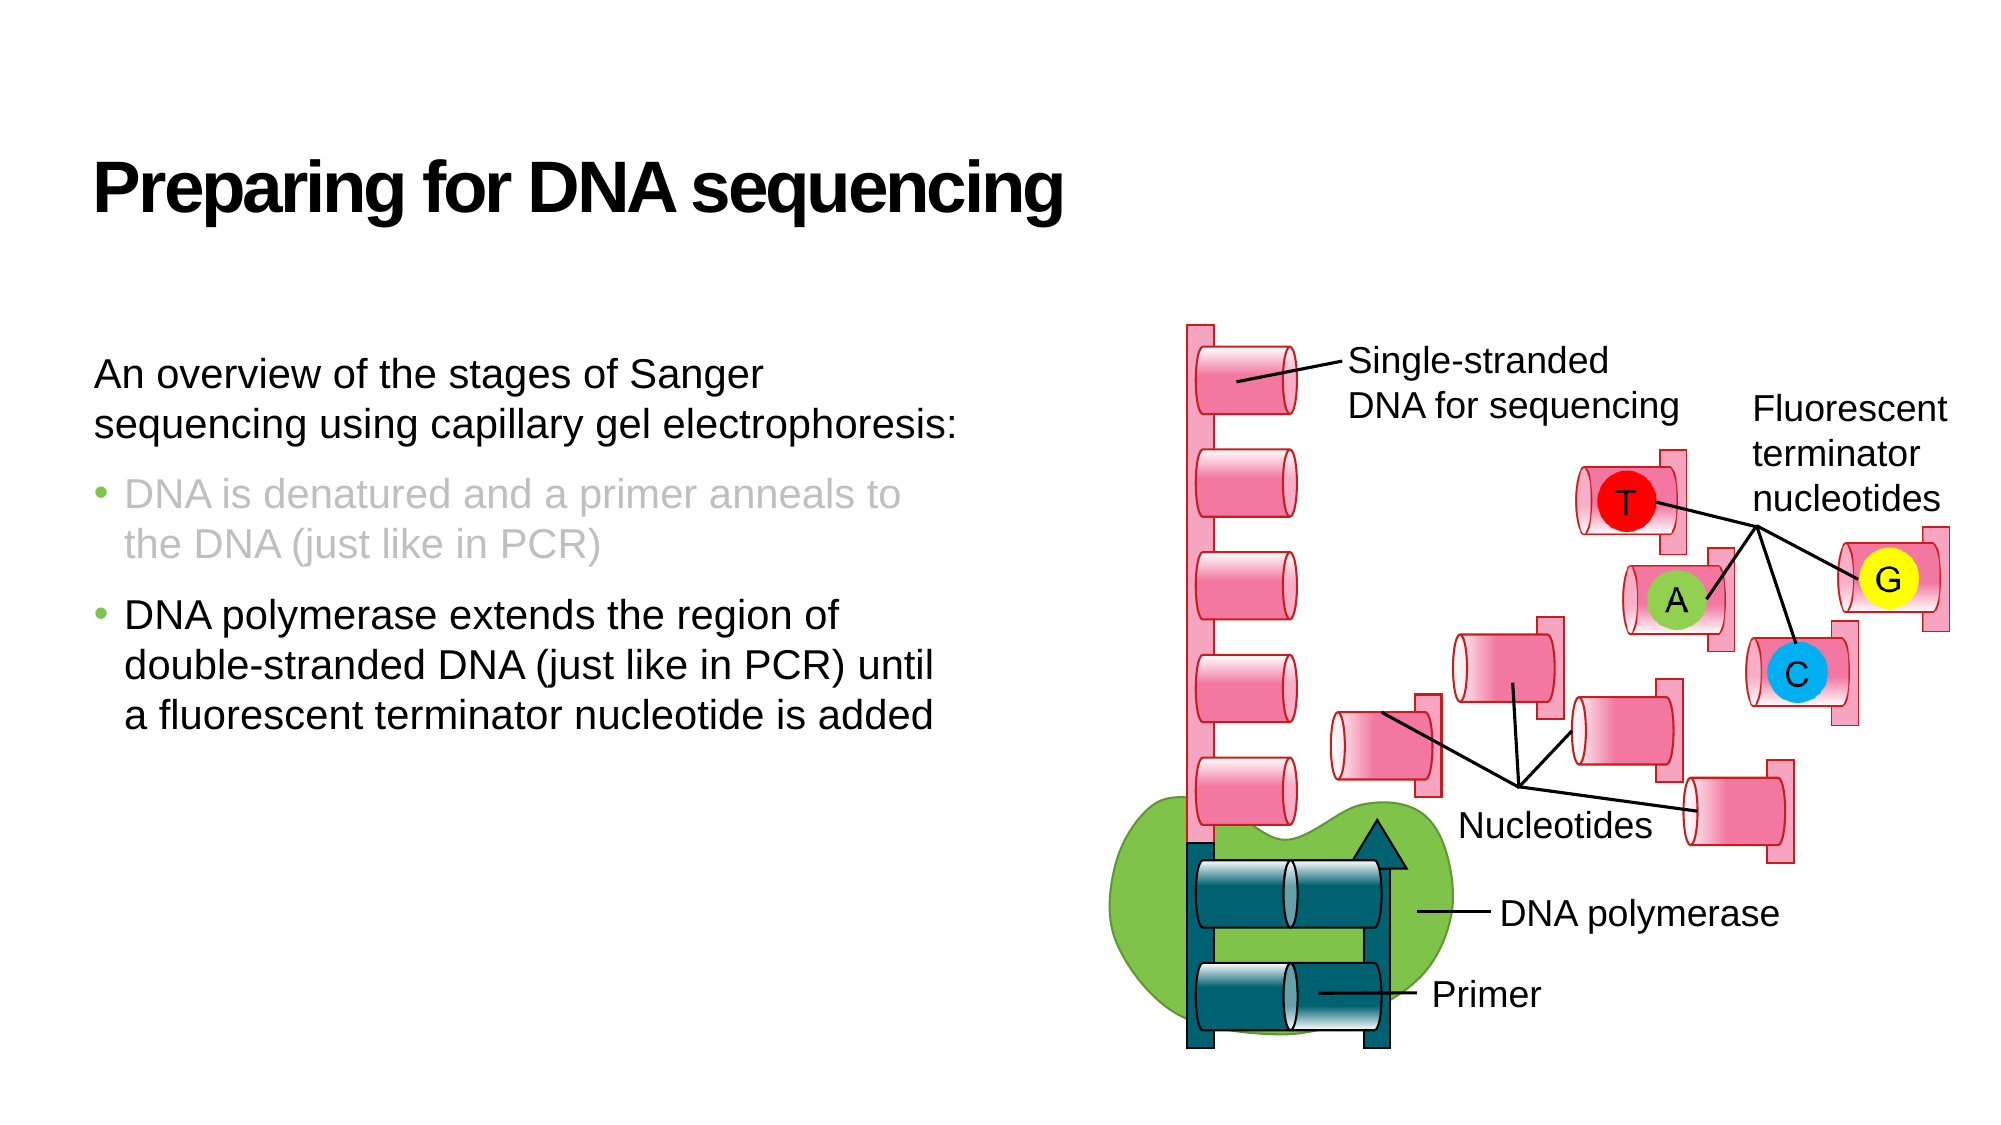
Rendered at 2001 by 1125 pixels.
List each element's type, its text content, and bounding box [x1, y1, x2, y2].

text_box Nucleotides [1443, 793, 1687, 853]
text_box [1186, 842, 1283, 1048]
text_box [1283, 819, 1407, 1048]
text_box DNA polymerase [1484, 881, 1809, 941]
text_box [1329, 802, 1454, 990]
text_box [1687, 756, 1791, 867]
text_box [1518, 786, 1698, 812]
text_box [1756, 525, 1859, 580]
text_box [1334, 690, 1438, 802]
text_box Primer [1416, 962, 1659, 1023]
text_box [1575, 675, 1679, 786]
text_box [1186, 324, 1297, 842]
text_box An overview of the stages of Sanger sequencing using capillary gel electrophoresis: DNA is denatured and a primer anneals to the DNA (just like in PCR) DNA polymerase extends the region of double-stranded DNA (just like in PCR) until a fluorescent terminator nucleotide is added [78, 331, 984, 1080]
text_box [1655, 501, 1757, 527]
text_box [1706, 525, 1756, 600]
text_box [1236, 360, 1343, 382]
text_box Single-stranded DNA for sequencing [1332, 328, 1703, 434]
title Preparing for DNA sequencing [77, 156, 1922, 313]
text_box [1108, 796, 1186, 1020]
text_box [1512, 682, 1519, 789]
picture [1575, 449, 1735, 653]
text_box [1756, 580, 1797, 644]
picture [1745, 526, 1950, 726]
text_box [1519, 730, 1586, 786]
text_box Fluorescent terminator nucleotides [1737, 376, 2000, 526]
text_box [1456, 612, 1560, 724]
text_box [1432, 745, 1512, 788]
